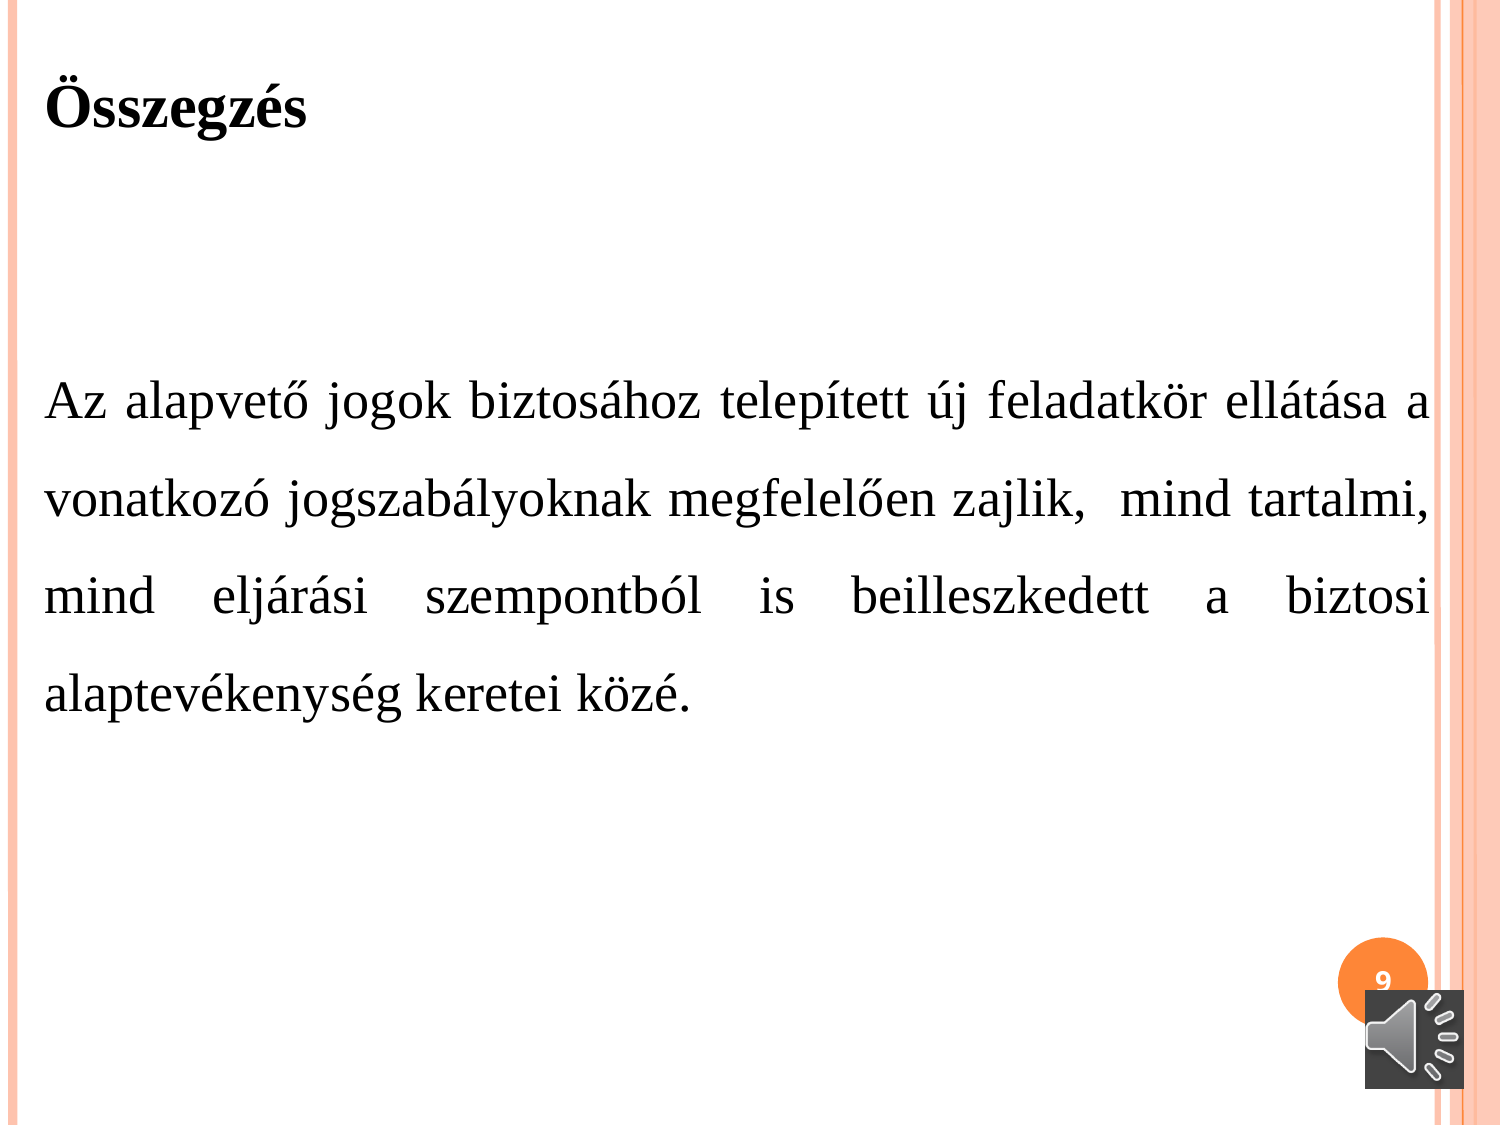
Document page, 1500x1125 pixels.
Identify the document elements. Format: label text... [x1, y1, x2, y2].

text_box Összegzés [29, 29, 1300, 148]
text_box 9 [1333, 940, 1434, 1026]
text_box Az alapvető jogok biztosához telepített új feladatkör ellátása a vonatkozó jogszabályoknak megfelelően zajlik, mind tartalmi, mind eljárási szempontból is beilleszkedett a biztosi alaptevékenység keretei közé. [29, 324, 1447, 827]
picture [1364, 989, 1465, 1090]
